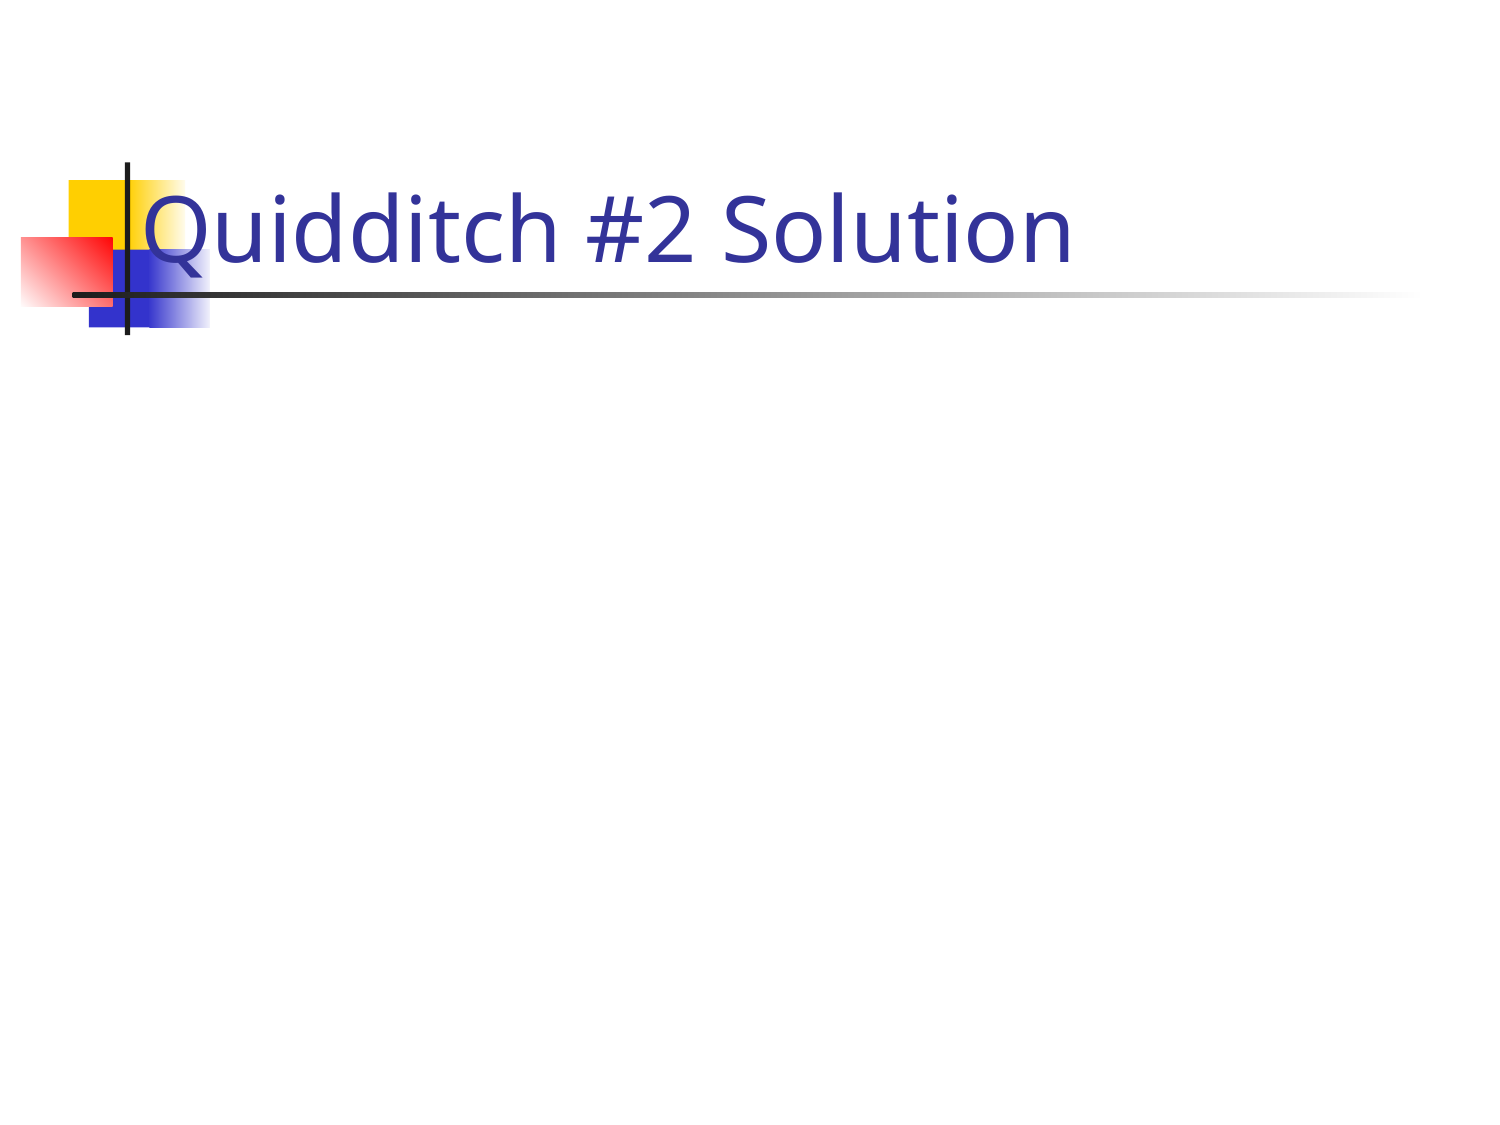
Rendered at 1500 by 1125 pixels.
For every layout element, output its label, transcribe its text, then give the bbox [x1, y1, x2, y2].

title Quidditch #2 Solution [125, 101, 1500, 289]
